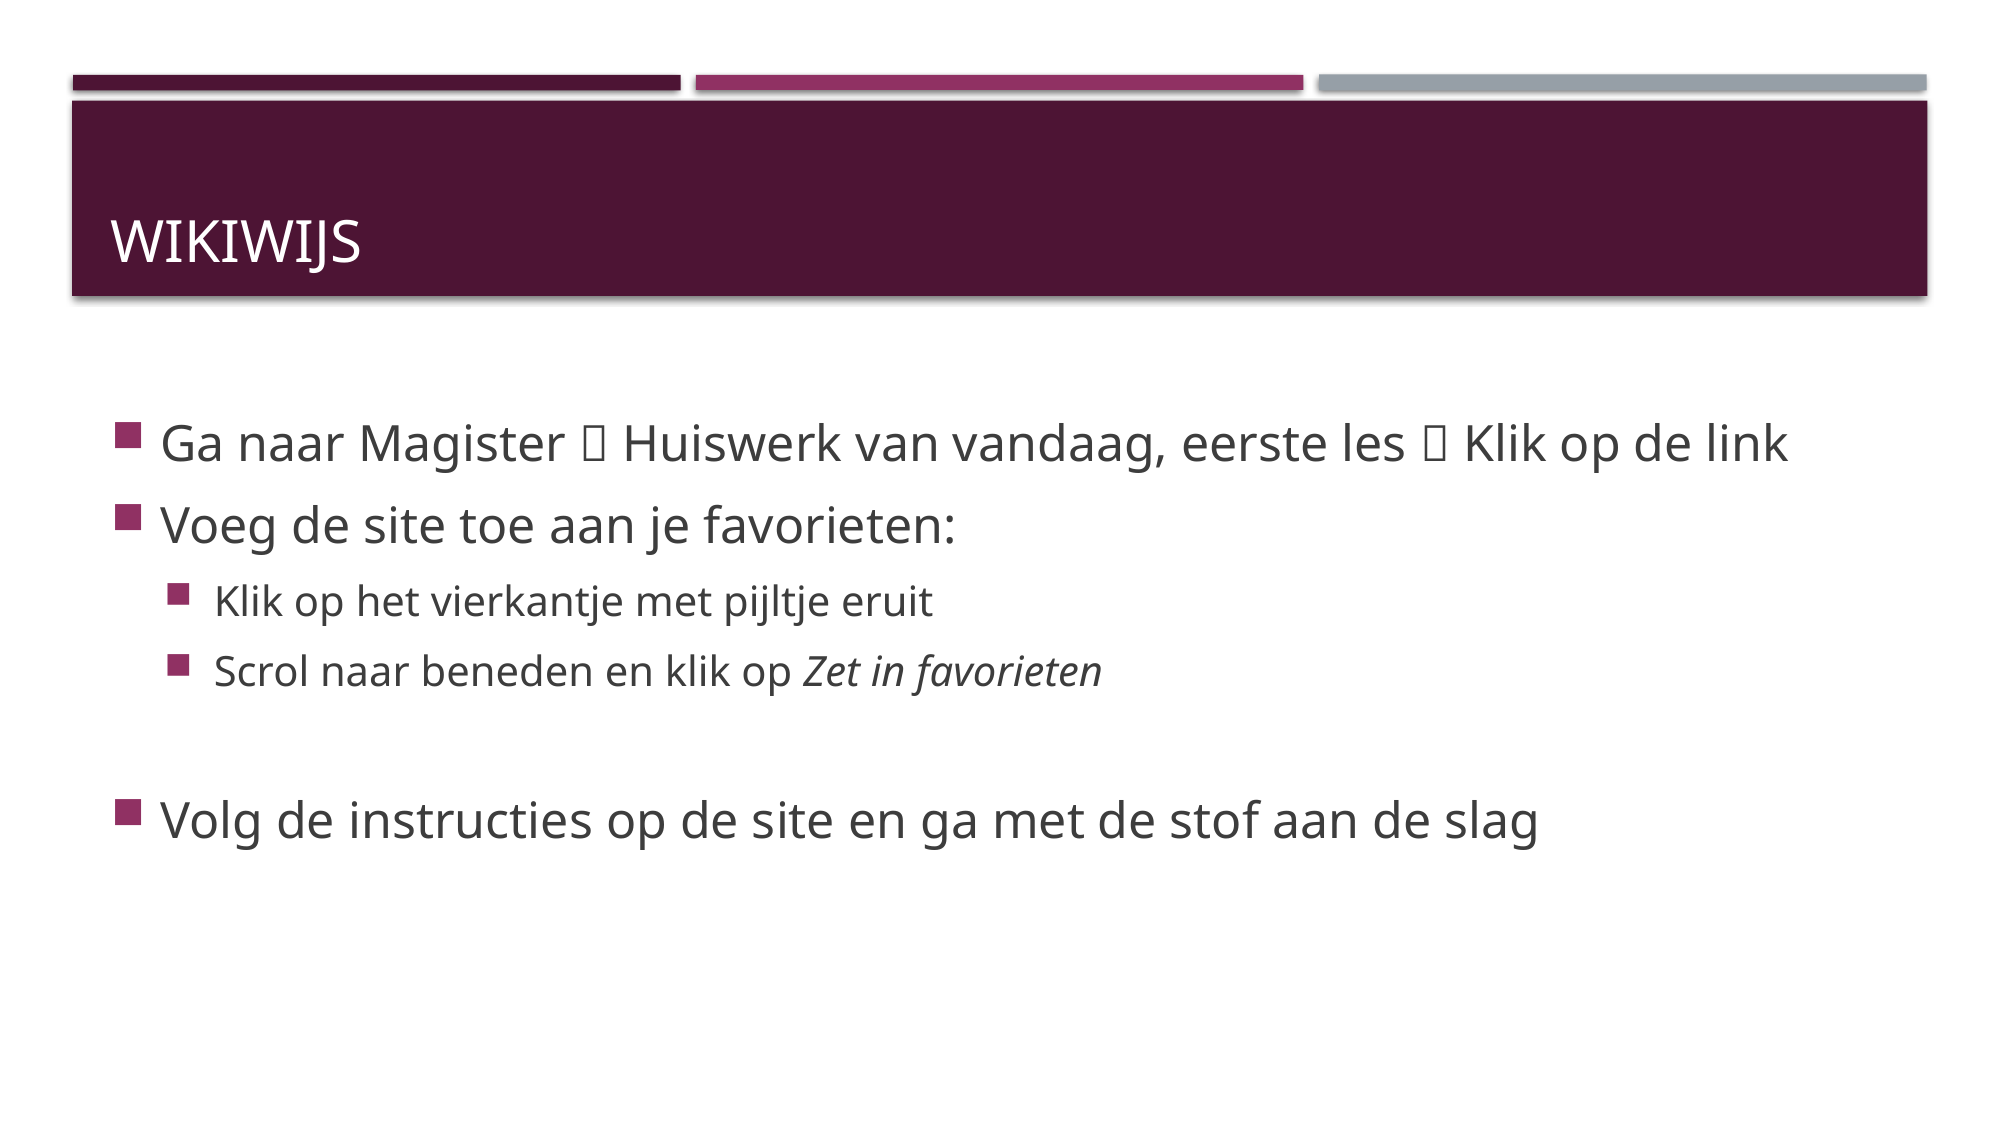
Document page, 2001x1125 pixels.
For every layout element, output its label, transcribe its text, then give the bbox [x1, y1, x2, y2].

title Wikiwijs [95, 115, 1905, 282]
list Ga naar Magister  Huiswerk van vandaag, eerste les  Klik op de link Voeg de site toe aan je favorieten: Klik op het vierkantje met pijltje eruit Scrol naar beneden en klik op Zet in favorieten Volg de instructies op de site en ga met de stof aan de slag [95, 357, 1905, 962]
